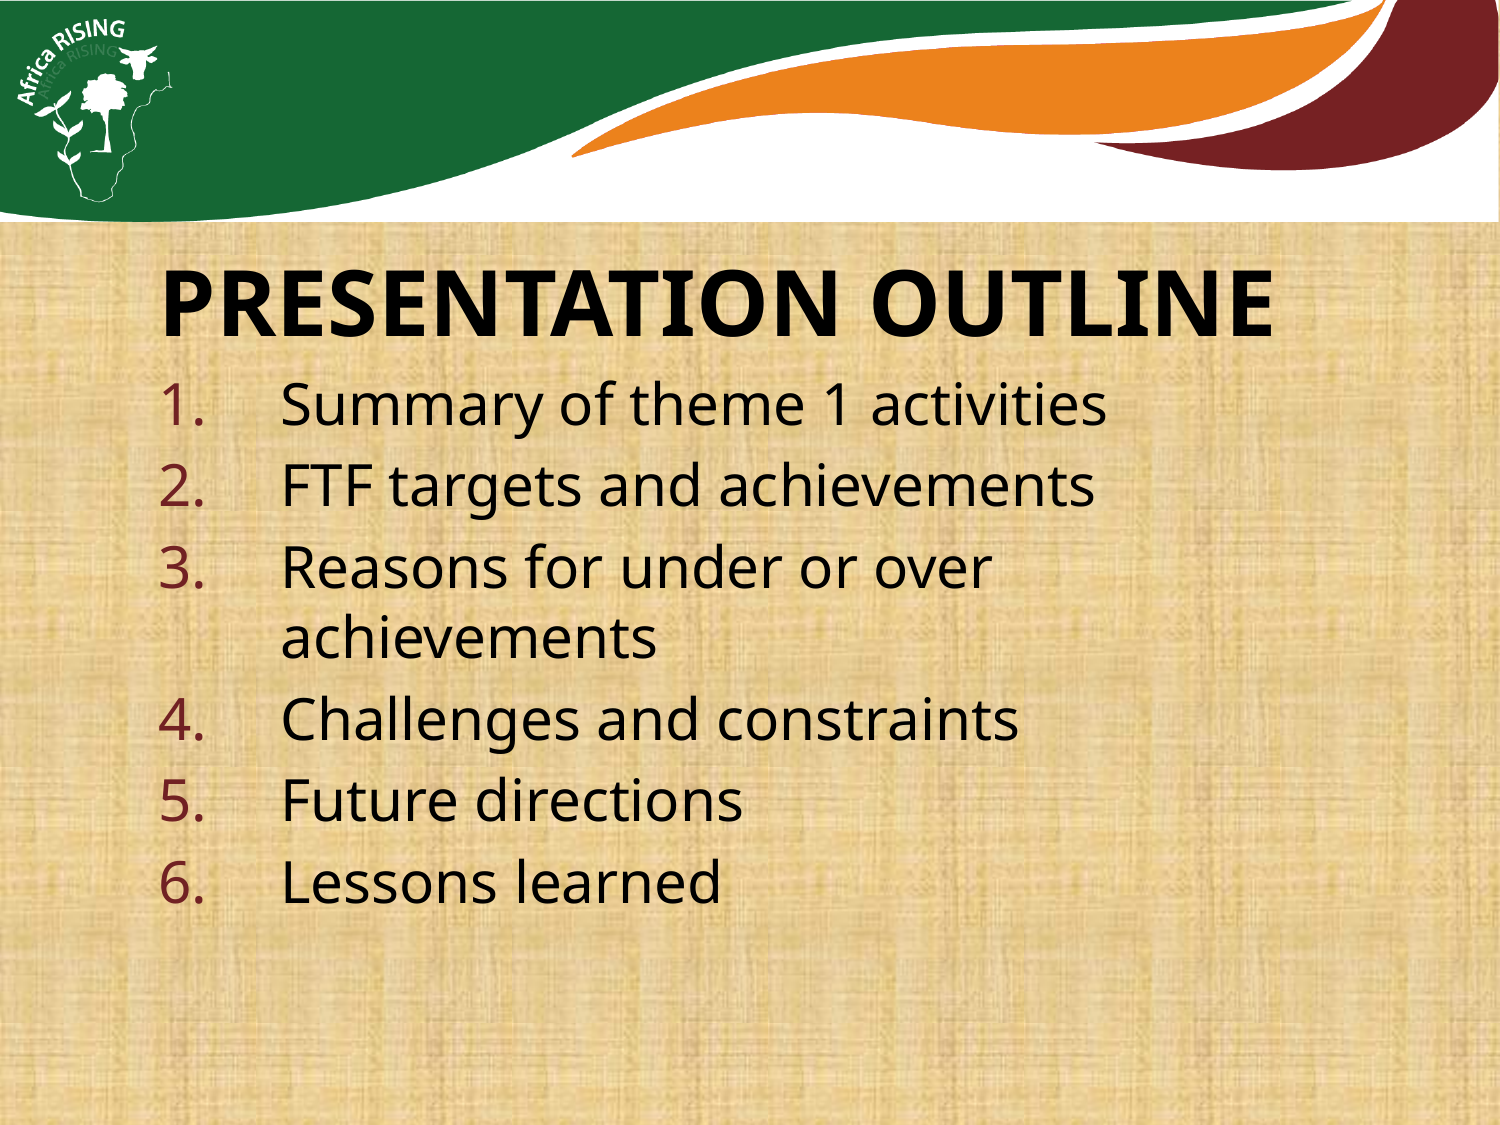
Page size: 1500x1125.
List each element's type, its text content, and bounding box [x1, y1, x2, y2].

picture [0, 0, 1500, 1125]
list PRESENTATION OUTLINE Summary of theme 1 activities FTF targets and achievements Reasons for under or over achievements Challenges and constraints Future directions Lessons learned [125, 237, 1400, 375]
